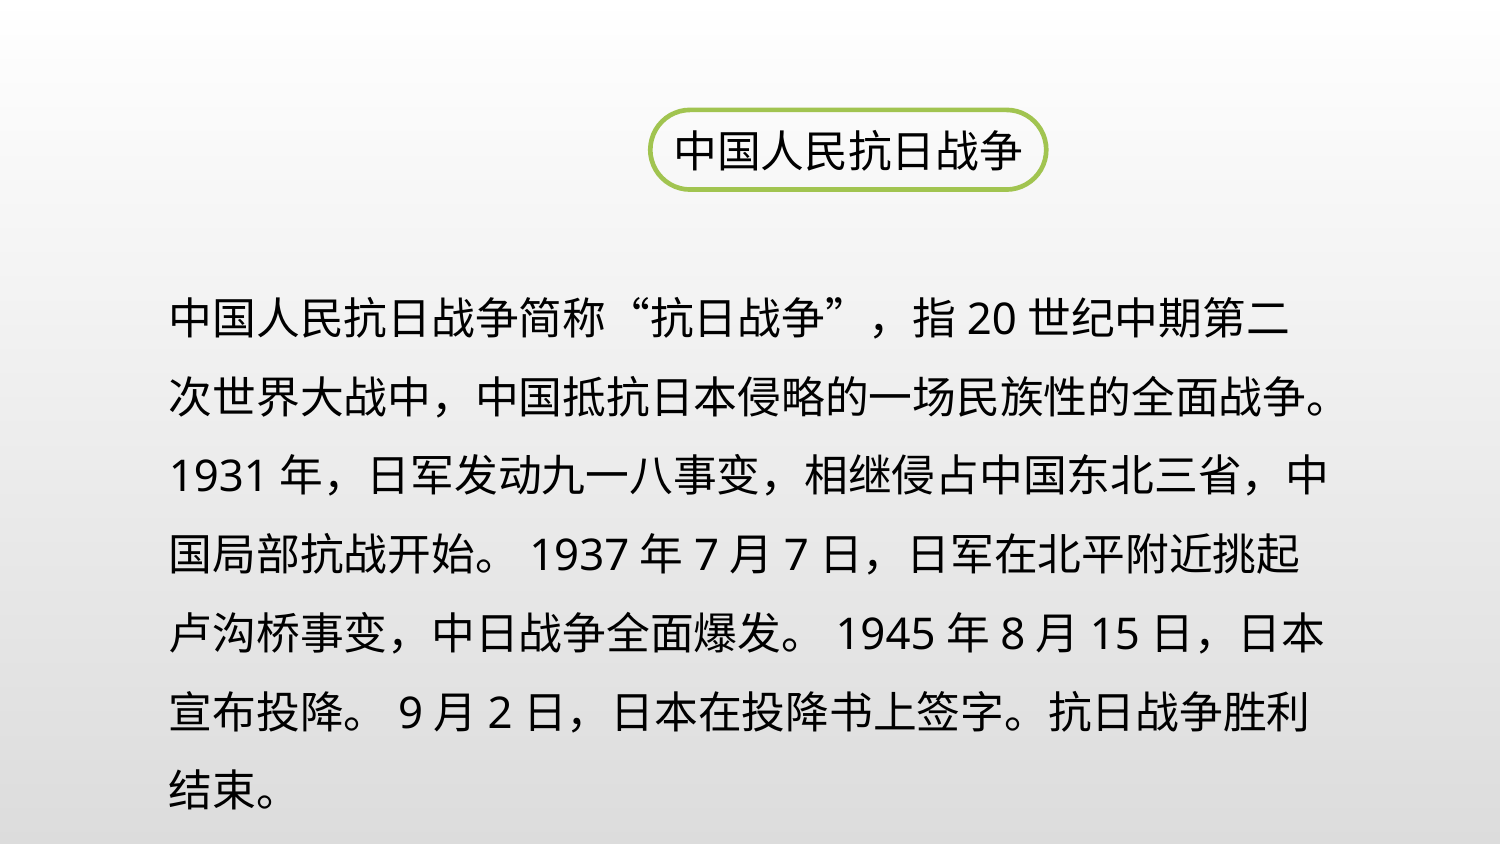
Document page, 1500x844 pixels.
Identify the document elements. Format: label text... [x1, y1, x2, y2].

text_box 中国人民抗日战争 [649, 108, 1048, 191]
text_box 中国人民抗日战争简称“抗日战争”，指20世纪中期第二次世界大战中，中国抵抗日本侵略的一场民族性的全面战争。1931年，日军发动九一八事变，相继侵占中国东北三省，中国局部抗战开始。1937年7月7日，日军在北平附近挑起卢沟桥事变，中日战争全面爆发。1945年8月15日，日本宣布投降。9月2日，日本在投降书上签字。抗日战争胜利结束。 [157, 258, 1343, 822]
